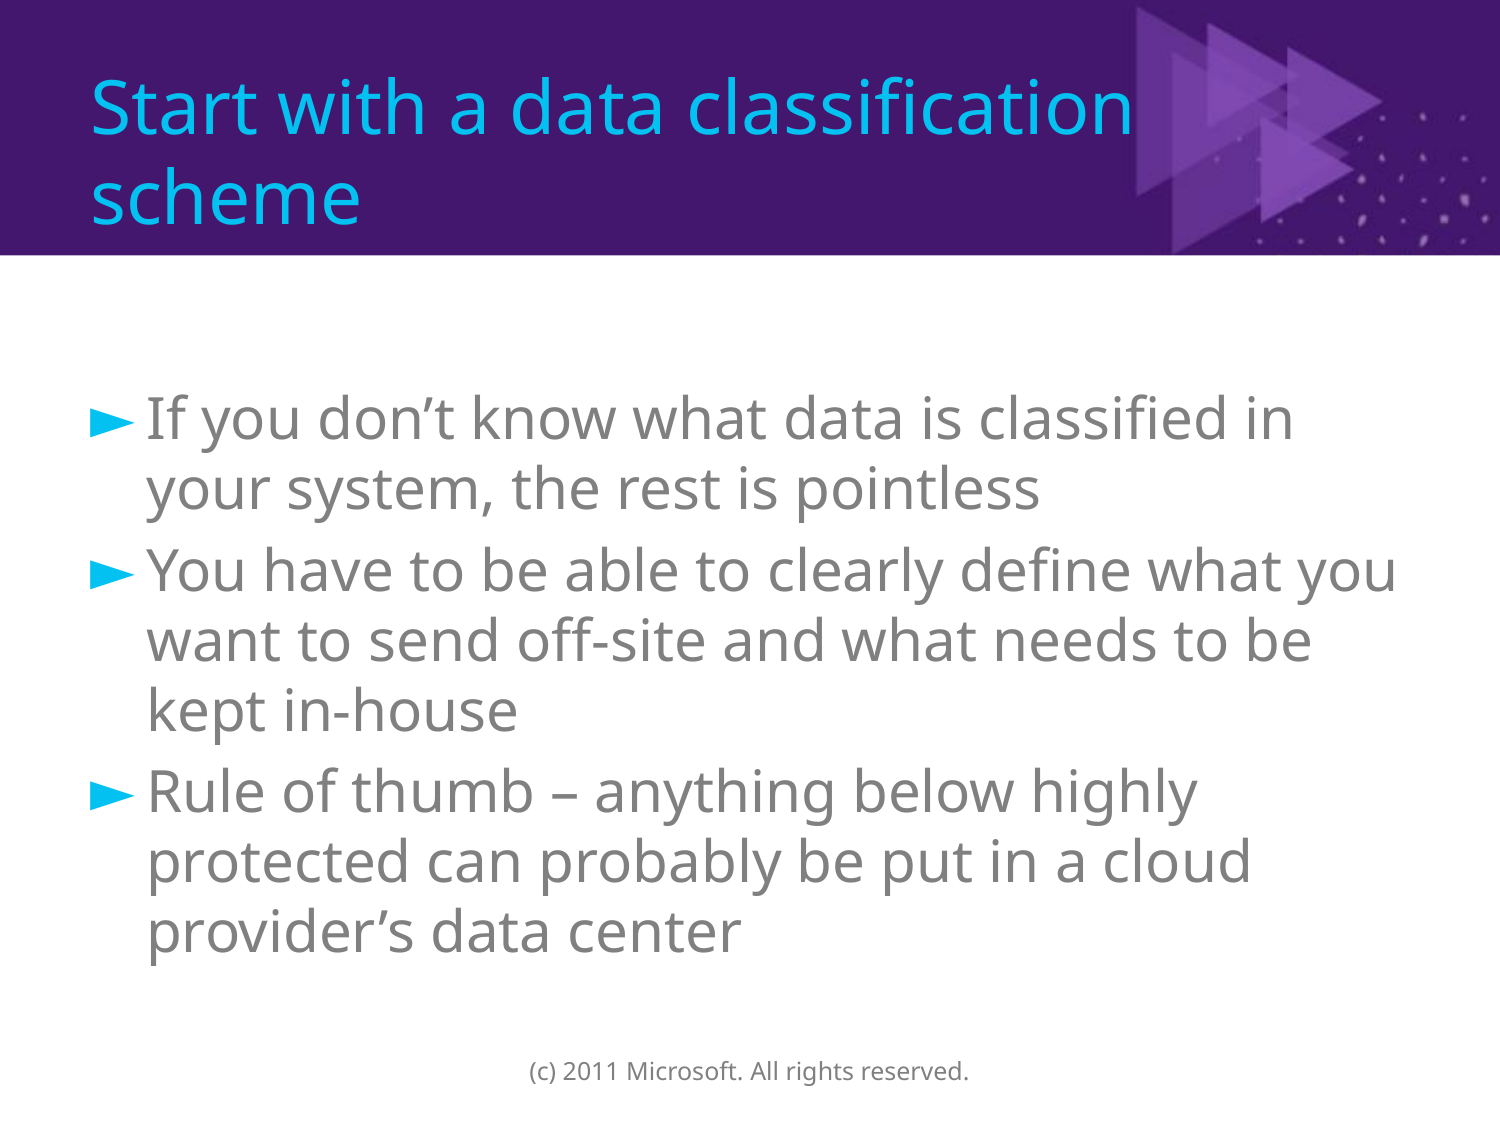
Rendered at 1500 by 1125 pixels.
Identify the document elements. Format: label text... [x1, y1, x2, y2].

picture [0, 0, 1500, 255]
title Start with a data classification scheme [75, 56, 1425, 244]
list If you don’t know what data is classified in your system, the rest is pointless You have to be able to clearly define what you want to send off-site and what needs to be kept in-house Rule of thumb – anything below highly protected can probably be put in a cloud provider’s data center [75, 373, 1425, 1005]
footer (c) 2011 Microsoft. All rights reserved. [512, 1042, 988, 1103]
